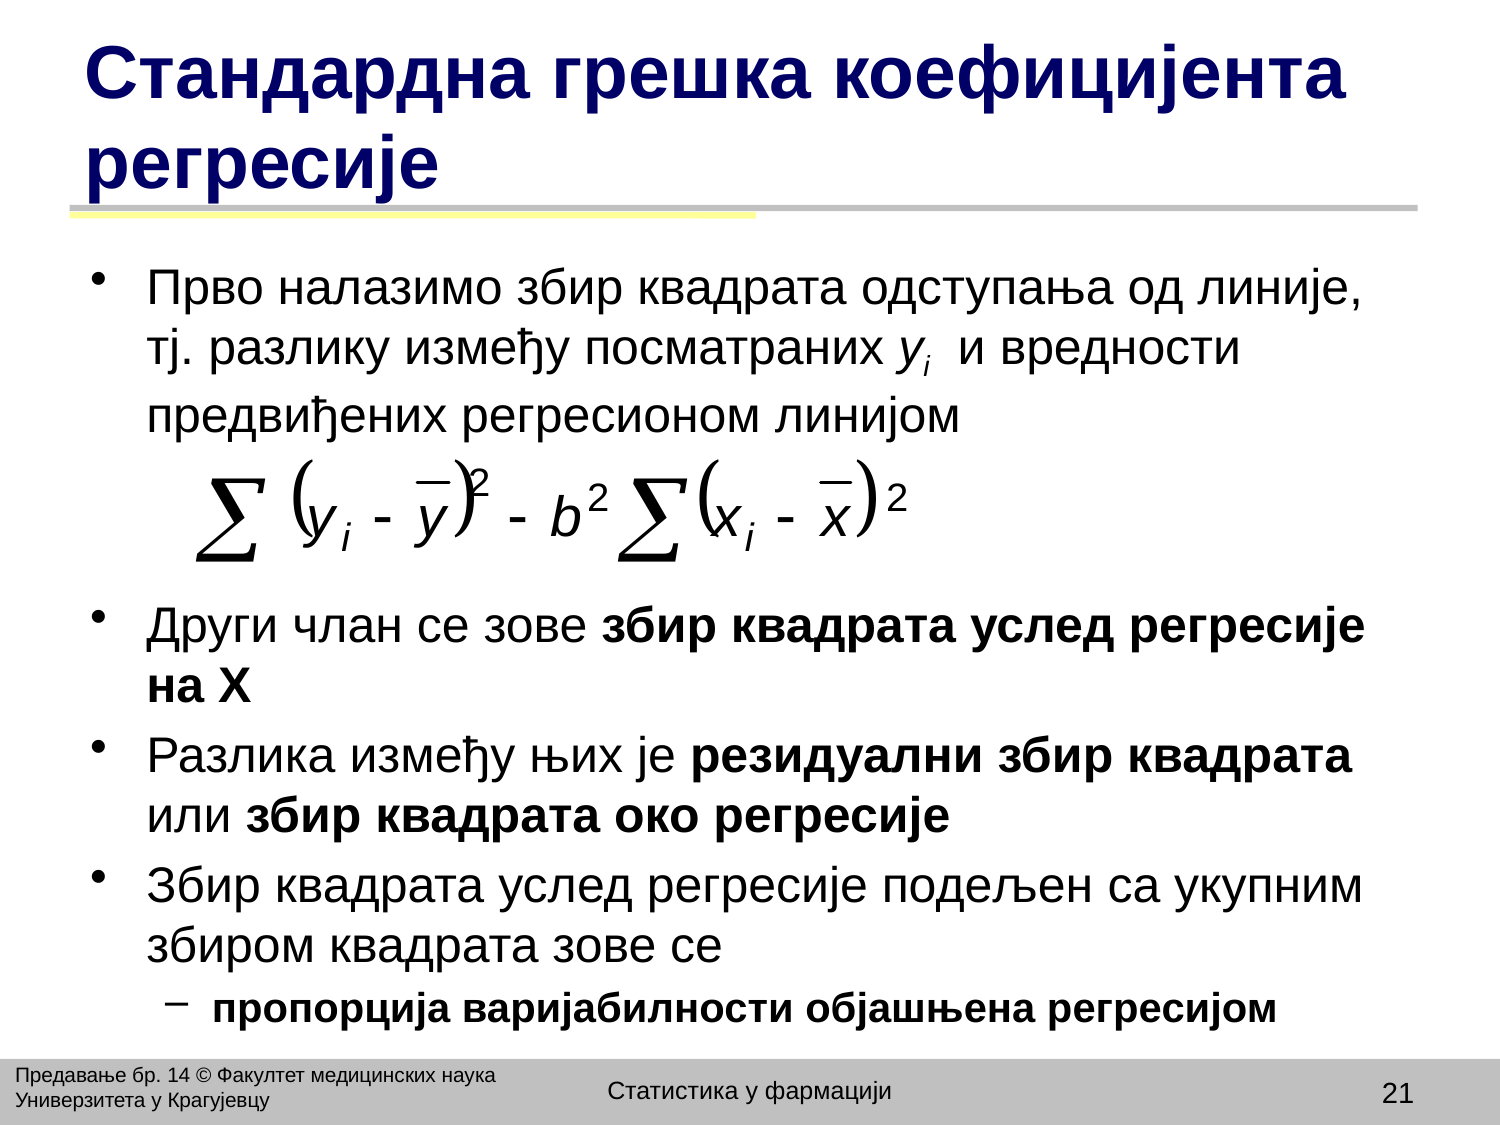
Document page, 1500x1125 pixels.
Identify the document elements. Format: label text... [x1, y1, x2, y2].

footer Статистика у фармацији [512, 1066, 988, 1125]
slide_number 21 [1079, 1066, 1430, 1125]
slide_number Предавање бр. 14 © Факултет медицинских наука Универзитета у Крагујевцу [0, 1053, 622, 1108]
list Прво налазимо збир квадрата одступања од линије, тј. разлику између посматраних yi и вредности предвиђених регресионом линијом Други члан се зове збир квадрата услед регресије на X Разлика између њих је резидуални збир квадрата или збир квадрата око регресије Збир квадрата услед регресије подељен са укупним збиром квадрата зове се пропорција варијабилности објашњена регресијом [74, 540, 1426, 1023]
list Прво налазимо збир квадрата одступања од линије, тј. разлику између посматраних yi и вредности предвиђених регресионом линијом Други члан се зове збир квадрата услед регресије на X Разлика између њих је резидуални збир квадрата или збир квадрата око регресије Збир квадрата услед регресије подељен са укупним збиром квадрата зове се пропорција варијабилности објашњена регресијом [74, 246, 1426, 539]
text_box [185, 451, 925, 577]
title Стандардна грешка коефицијента регресије [69, 19, 1426, 208]
